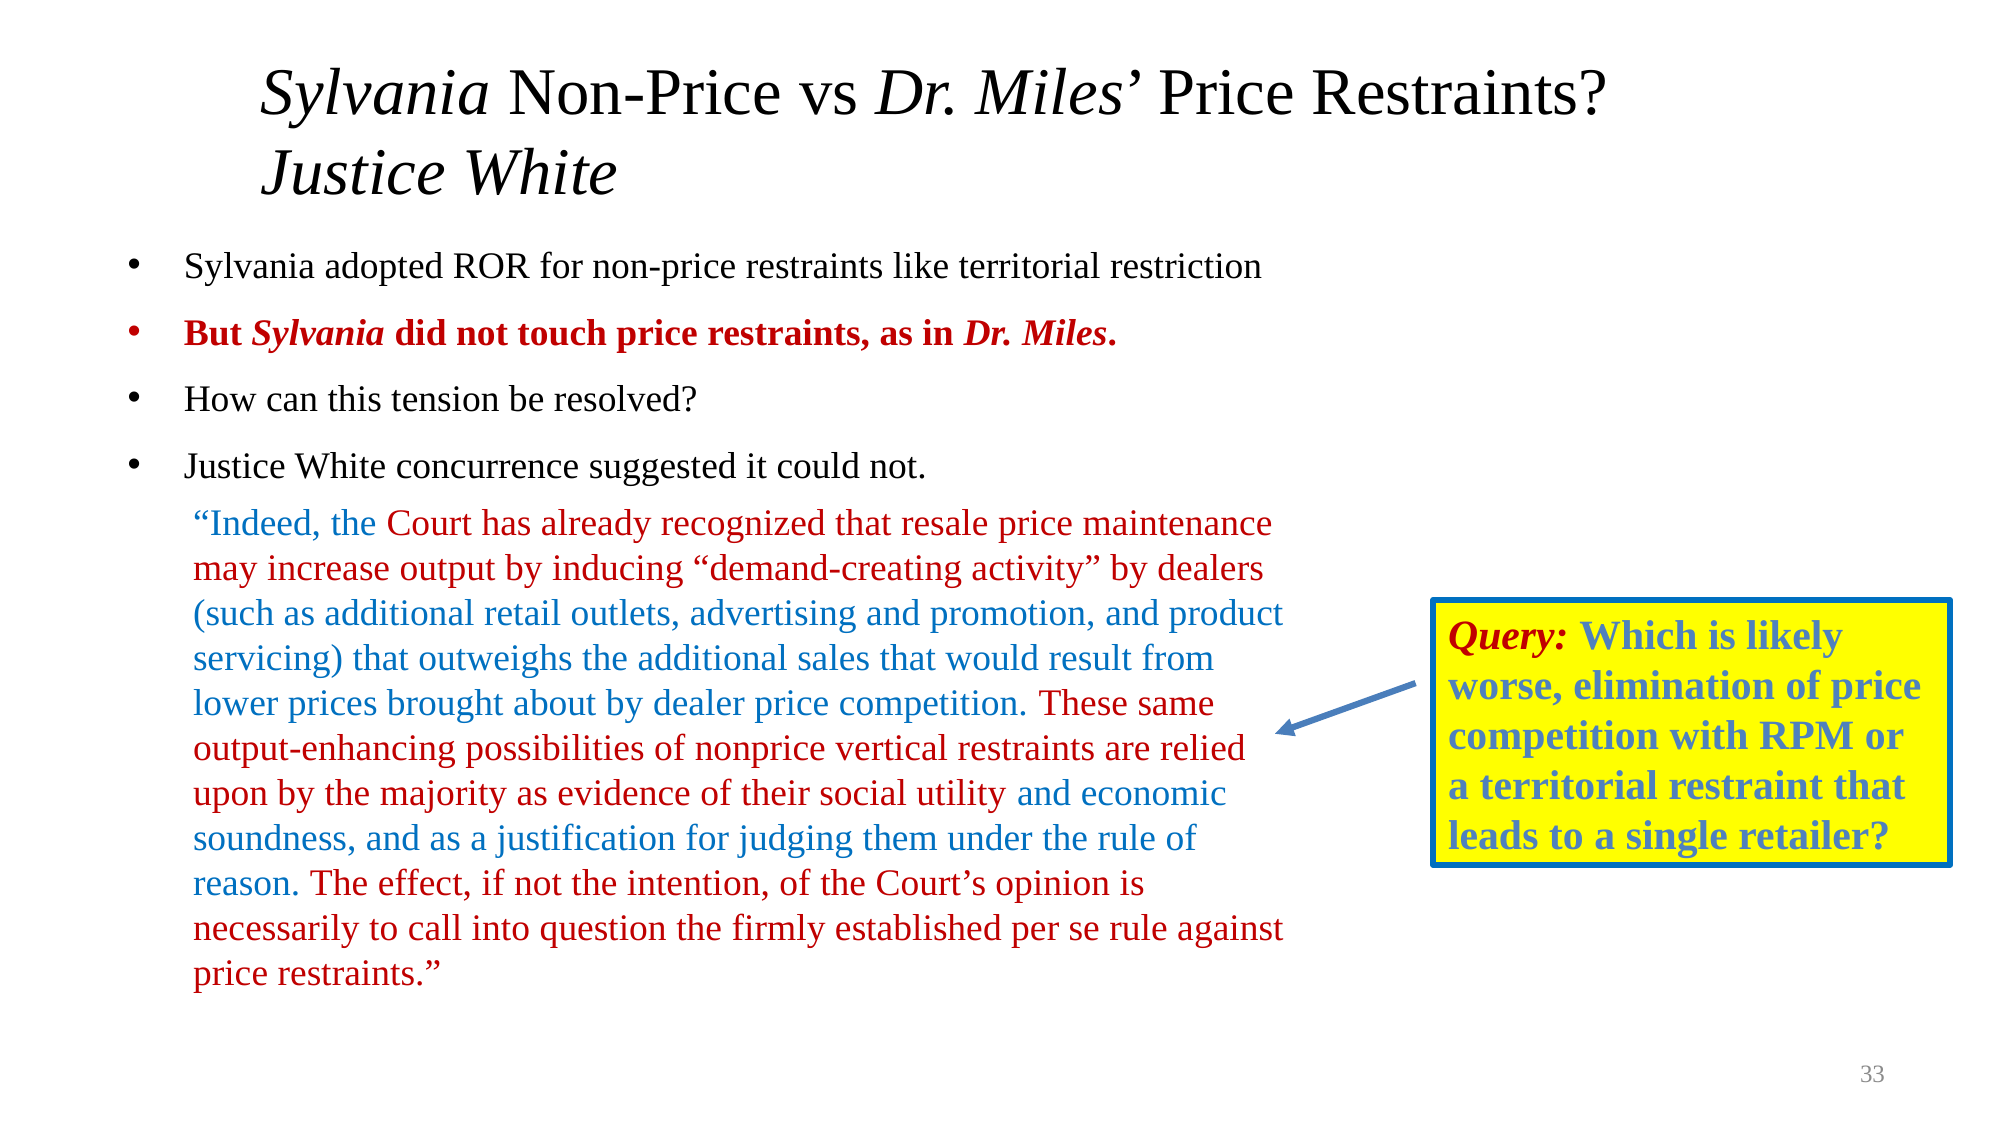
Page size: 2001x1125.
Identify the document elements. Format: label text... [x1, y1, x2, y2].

text_box Query: Which is likely worse, elimination of price competition with RPM or a territorial restraint that leads to a single retailer? [1433, 600, 1950, 865]
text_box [1274, 682, 1416, 735]
title Sylvania Non-Price vs Dr. Miles’ Price Restraints? Justice White [245, 34, 1696, 222]
slide_number 33 [1433, 1042, 1900, 1103]
list Sylvania adopted ROR for non-price restraints like territorial restriction But Sylvania did not touch price restraints, as in Dr. Miles. How can this tension be resolved? Justice White concurrence suggested it could not. “Indeed, the Court has already recognized that resale price maintenance may increase output by inducing “demand-creating activity” by dealers (such as additional retail outlets, advertising and promotion, and product servicing) that outweighs the additional sales that would result from lower prices brought about by dealer price competition. These same output-enhancing possibilities of nonprice vertical restraints are relied upon by the majority as evidence of their social utility and economic soundness, and as a justification for judging them under the rule of reason. The effect, if not the intention, of the Court’s opinion is necessarily to call into question the firmly established per se rule against price restraints.” [112, 224, 1313, 1063]
